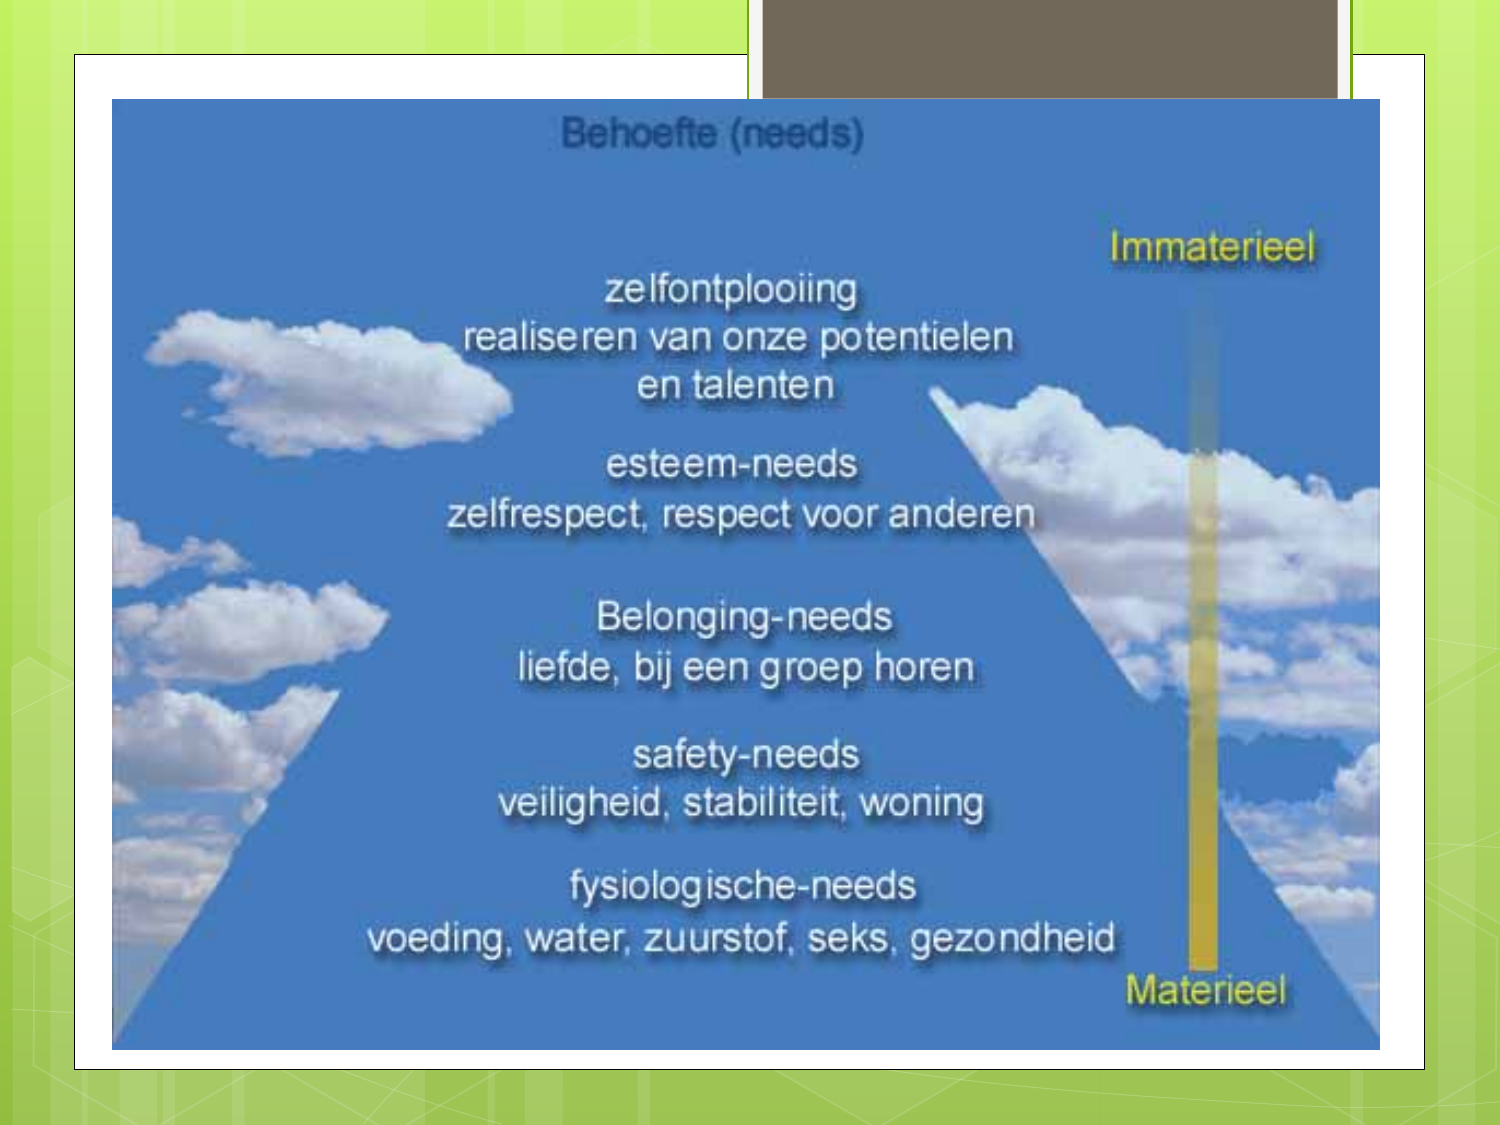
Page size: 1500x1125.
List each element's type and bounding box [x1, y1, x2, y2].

picture [112, 99, 1380, 1051]
